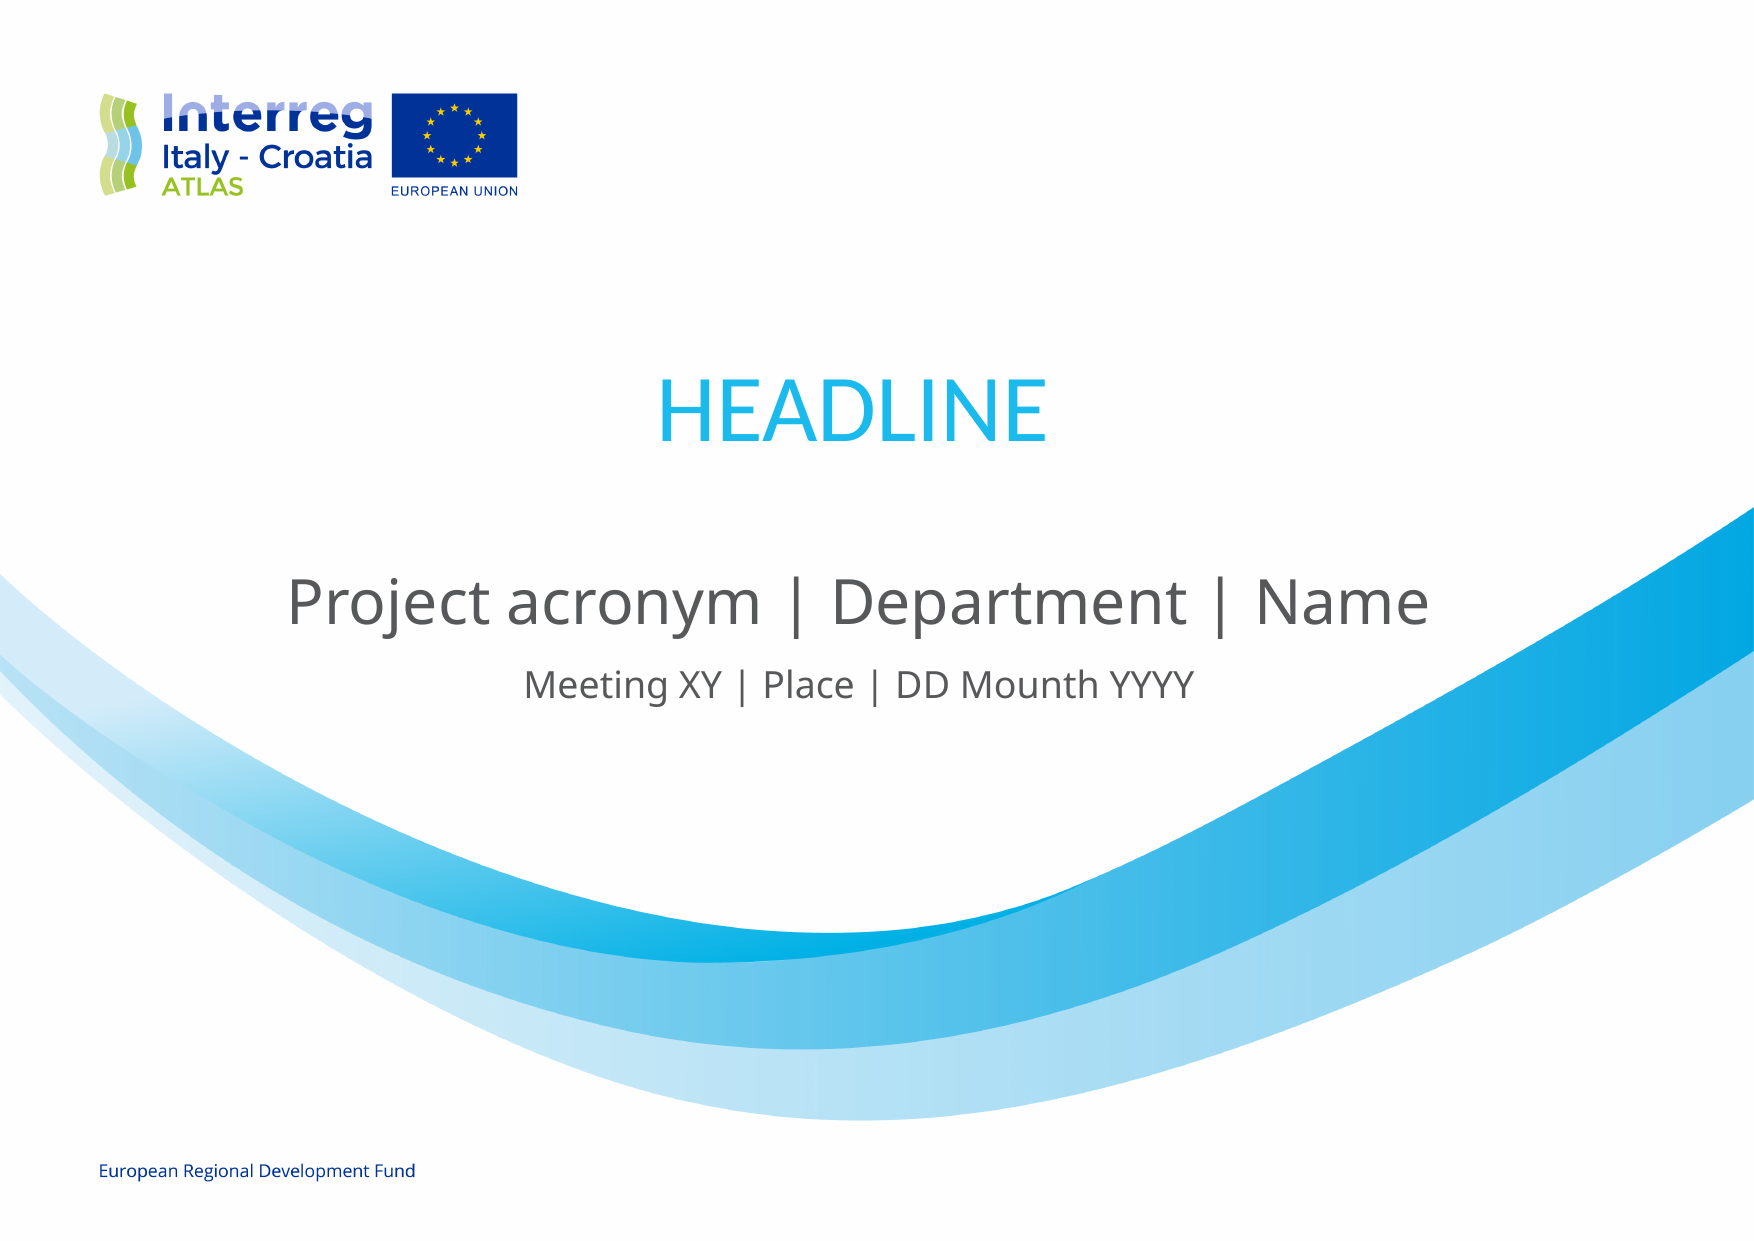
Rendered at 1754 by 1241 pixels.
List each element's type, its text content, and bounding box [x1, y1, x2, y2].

picture [0, 0, 1754, 1241]
text_box HEADLINE [427, 337, 1279, 470]
text_box Meeting XY | Place | DD Mounth YYYY [156, 652, 1563, 716]
text_box Project acronym | Department | Name [156, 553, 1563, 646]
